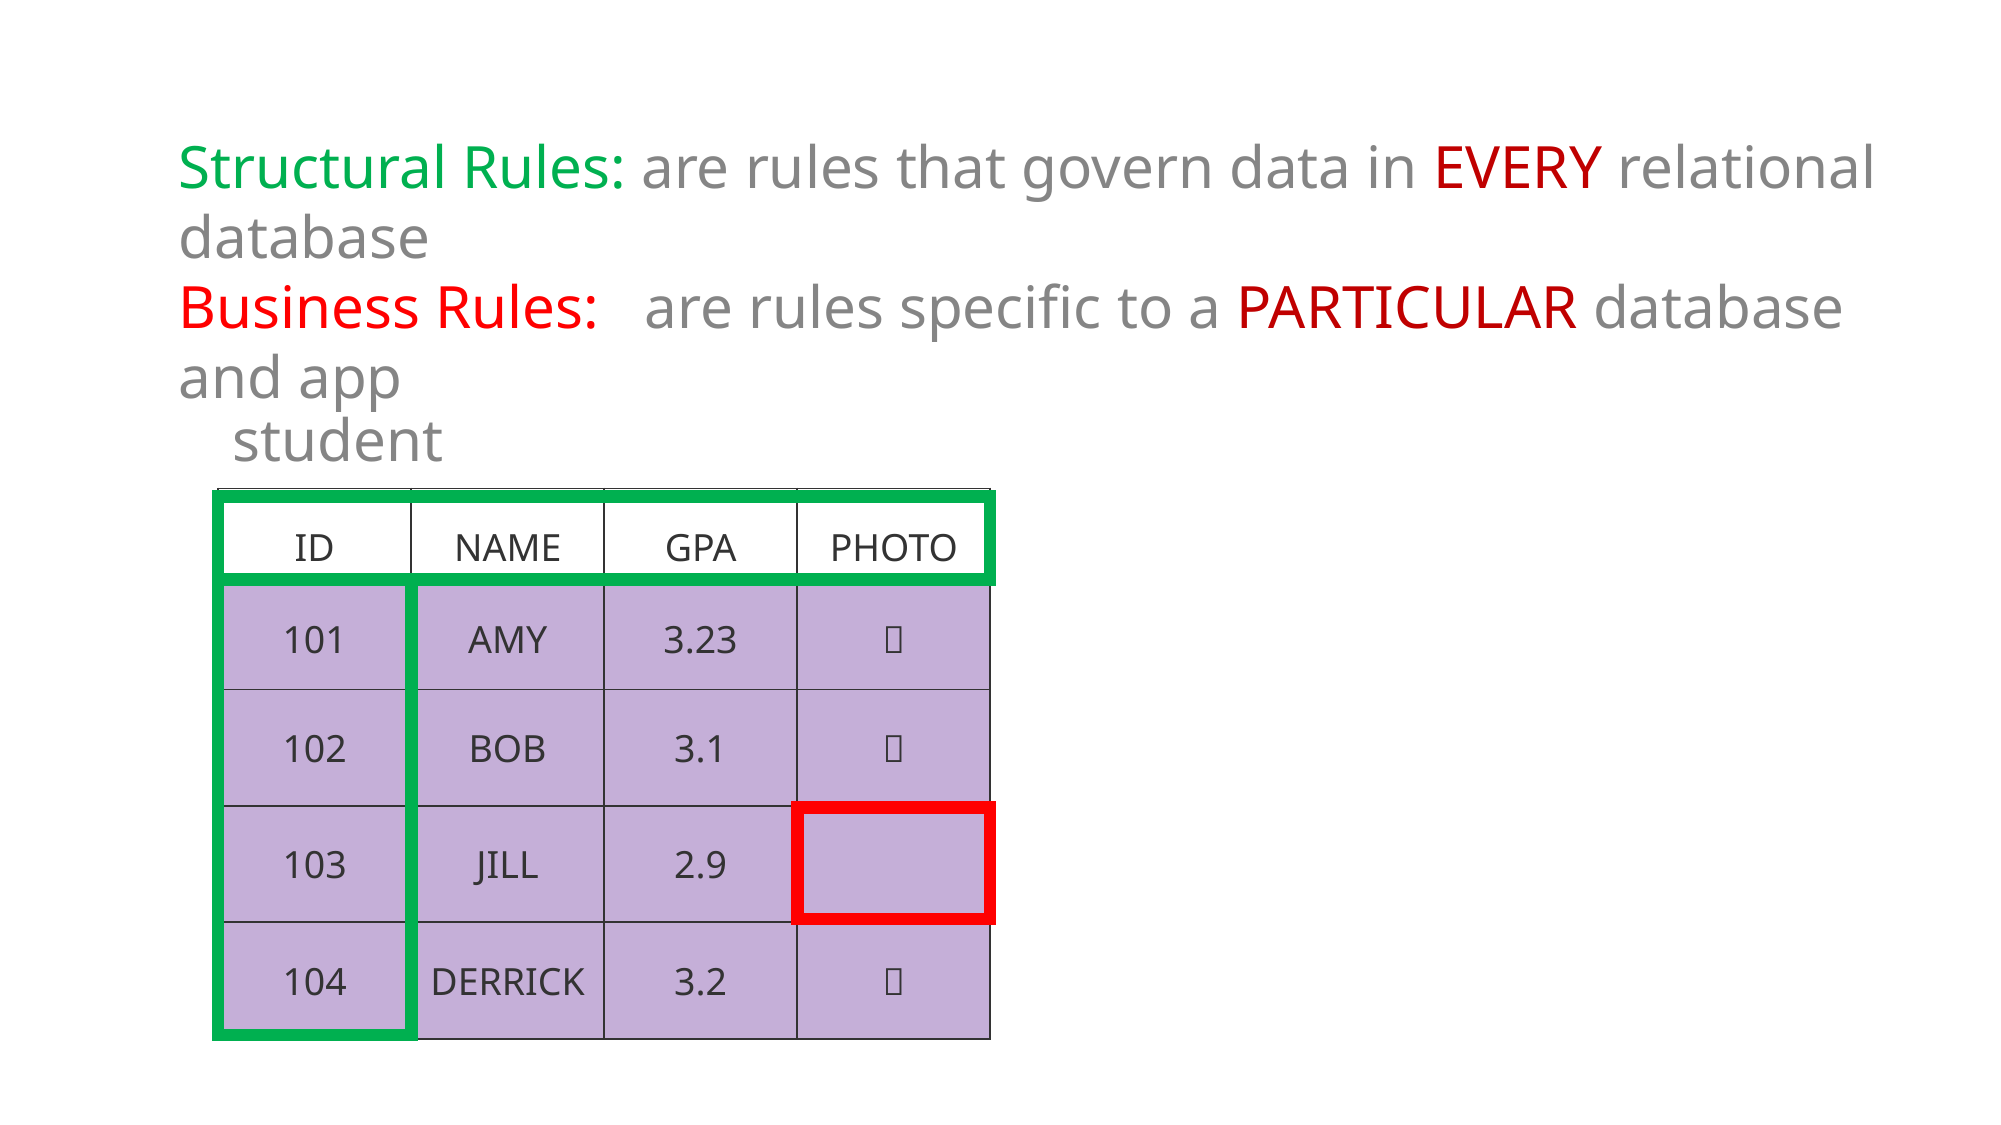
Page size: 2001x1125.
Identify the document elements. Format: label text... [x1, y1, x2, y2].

table_header NAME [412, 489, 603, 495]
table_cell 3.23 [605, 581, 796, 689]
text_box student [218, 418, 865, 481]
table_cell  [798, 690, 989, 805]
table_cell 3.1 [605, 690, 796, 805]
table_header GPA [605, 489, 796, 495]
table_cell JILL [412, 807, 603, 921]
table_cell  [798, 581, 989, 689]
text_box [217, 581, 412, 1036]
text_box Structural Rules: are rules that govern data in EVERY relational database Business Rules: are rules specific to a PARTICULAR database and app [163, 123, 1945, 418]
table_cell 2.9 [605, 807, 796, 921]
table_cell 3.2 [605, 923, 796, 1038]
text_box [217, 495, 991, 581]
table_header PHOTO [798, 489, 989, 495]
table_header ID [219, 489, 410, 495]
text_box [797, 806, 991, 920]
table_cell AMY [412, 581, 603, 689]
table_cell  [798, 923, 989, 1038]
table_cell BOB [412, 690, 603, 805]
table_cell DERRICK [412, 923, 603, 1038]
